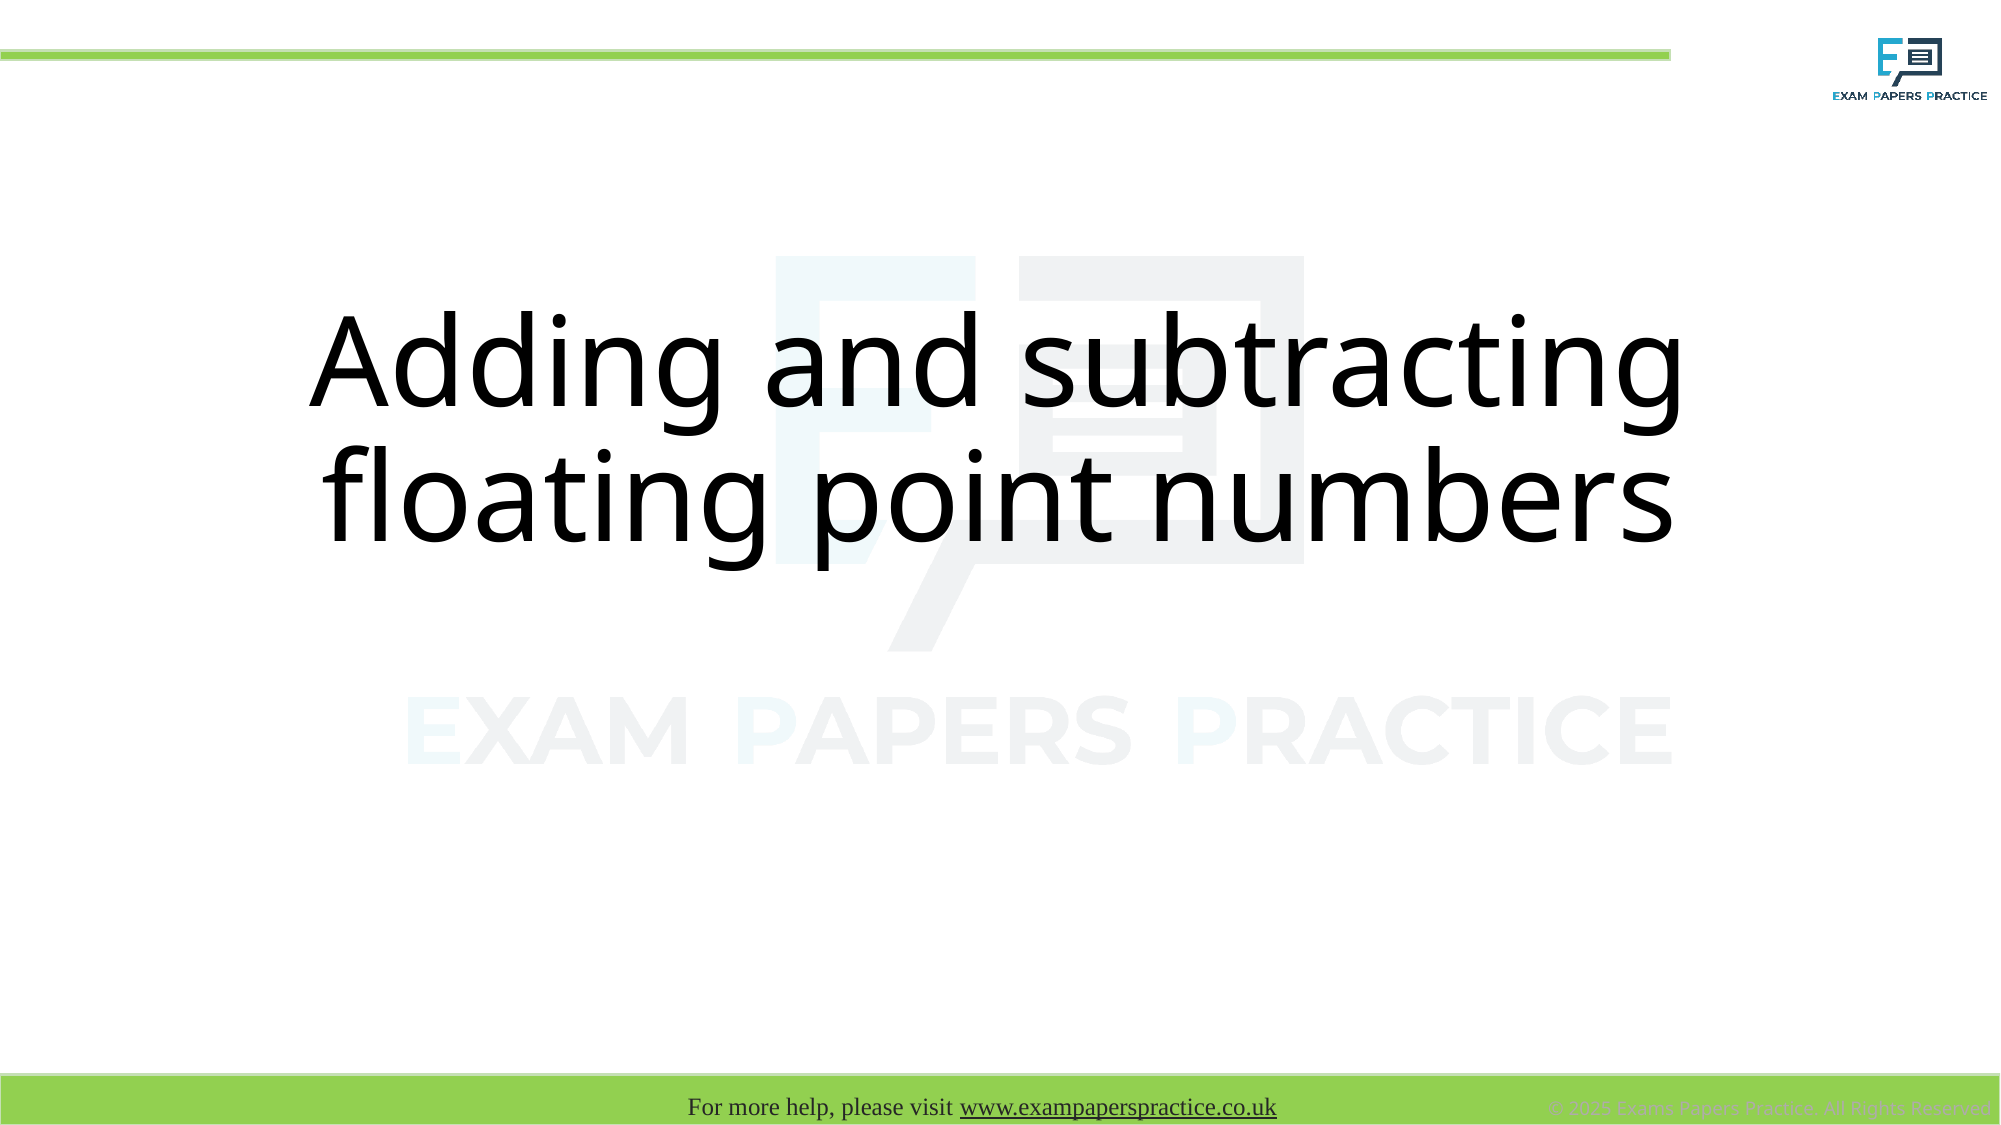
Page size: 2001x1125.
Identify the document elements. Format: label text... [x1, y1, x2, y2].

title Adding and subtracting floating point numbers [249, 184, 1750, 576]
